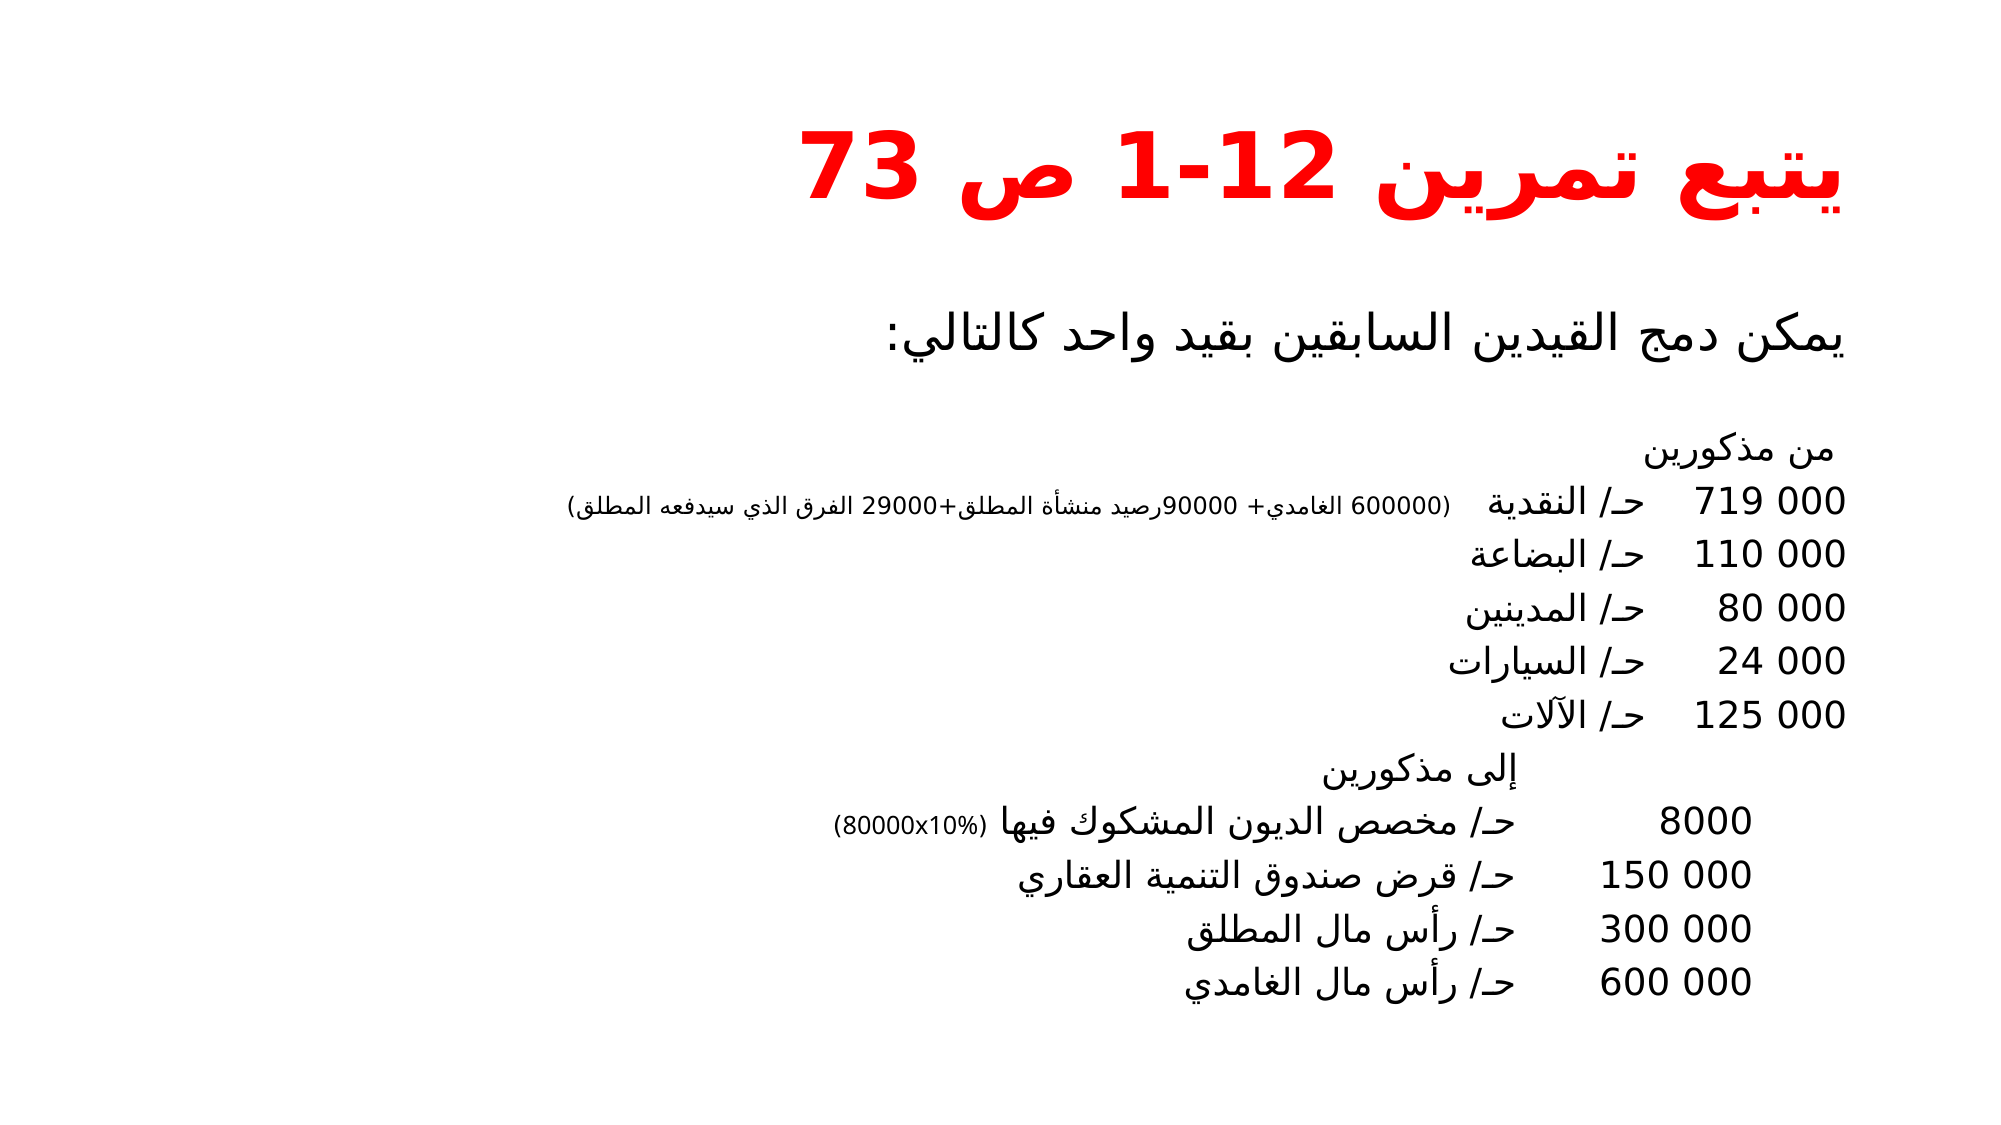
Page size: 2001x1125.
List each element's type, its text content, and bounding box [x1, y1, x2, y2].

title يتبع تمرين 12-1 ص 73 [137, 59, 1863, 278]
list يمكن دمج القيدين السابقين بقيد واحد كالتالي: من مذكورين 000 719 حـ/ النقدية (600000 الغامدي+ 90000رصيد منشأة المطلق+29000 الفرق الذي سيدفعه المطلق) 000 110 حـ/ البضاعة 000 80 حـ/ المدينين 000 24 حـ/ السيارات 000 125 حـ/ الآلات إلى مذكورين 8000 حـ/ مخصص الديون المشكوك فيها (80000x10%) 000 150 حـ/ قرض صندوق التنمية العقاري 000 300 حـ/ رأس مال المطلق 000 600 حـ/ رأس مال الغامدي [137, 299, 1863, 1014]
